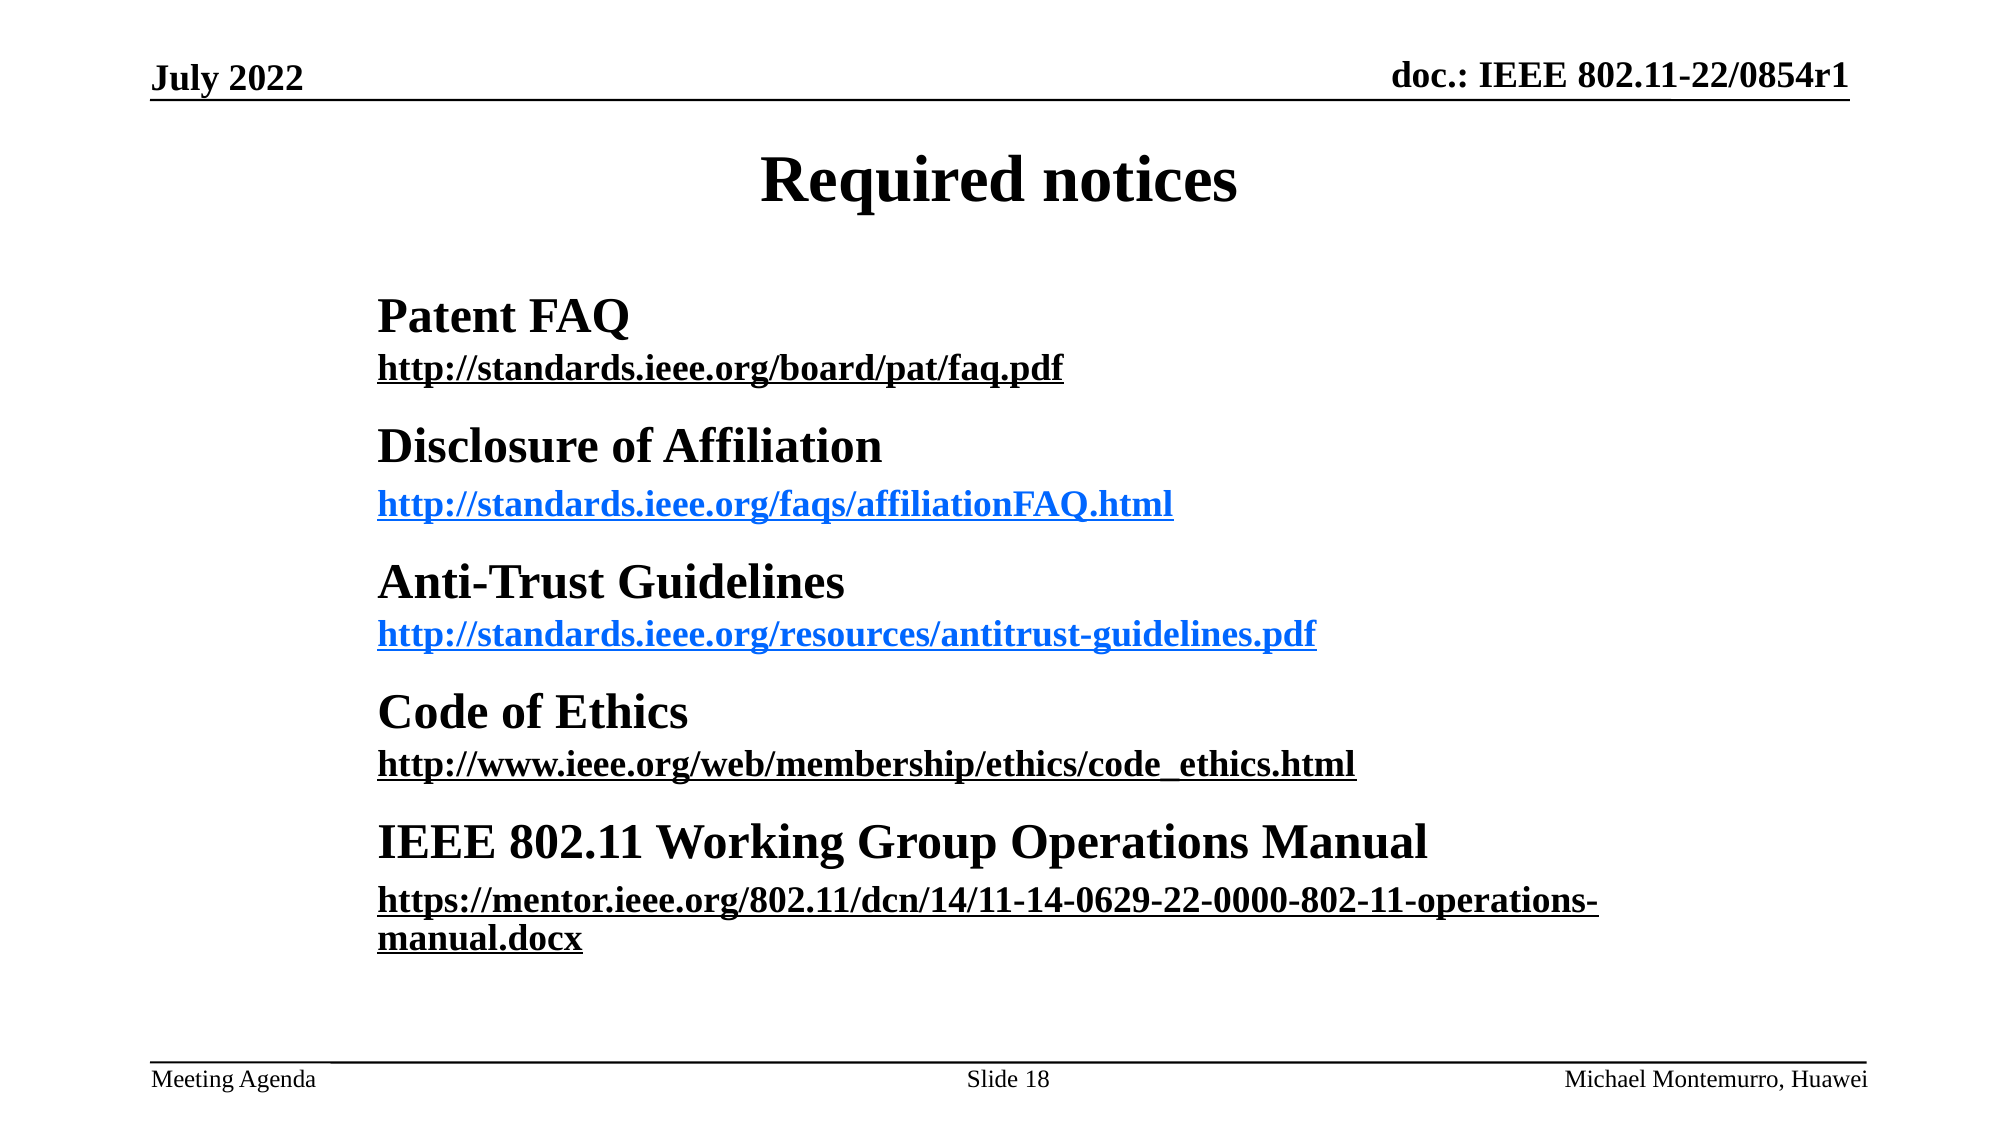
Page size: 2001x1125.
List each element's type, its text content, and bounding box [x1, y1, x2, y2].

text_box Patent FAQ http://standards.ieee.org/board/pat/faq.pdf Disclosure of Affiliation http://standards.ieee.org/faqs/affiliationFAQ.html Anti-Trust Guidelines http://standards.ieee.org/resources/antitrust-guidelines.pdf Code of Ethics http://www.ieee.org/web/membership/ethics/code_ethics.html IEEE 802.11 Working Group Operations Manual https://mentor.ieee.org/802.11/dcn/14/11-14-0629-22-0000-802-11-operations-manual.docx [362, 275, 1638, 1050]
footer Michael Montemurro, Huawei [1266, 1061, 1869, 1093]
slide_number Slide 18 [964, 1061, 1053, 1093]
text_box Required notices [362, 87, 1638, 263]
